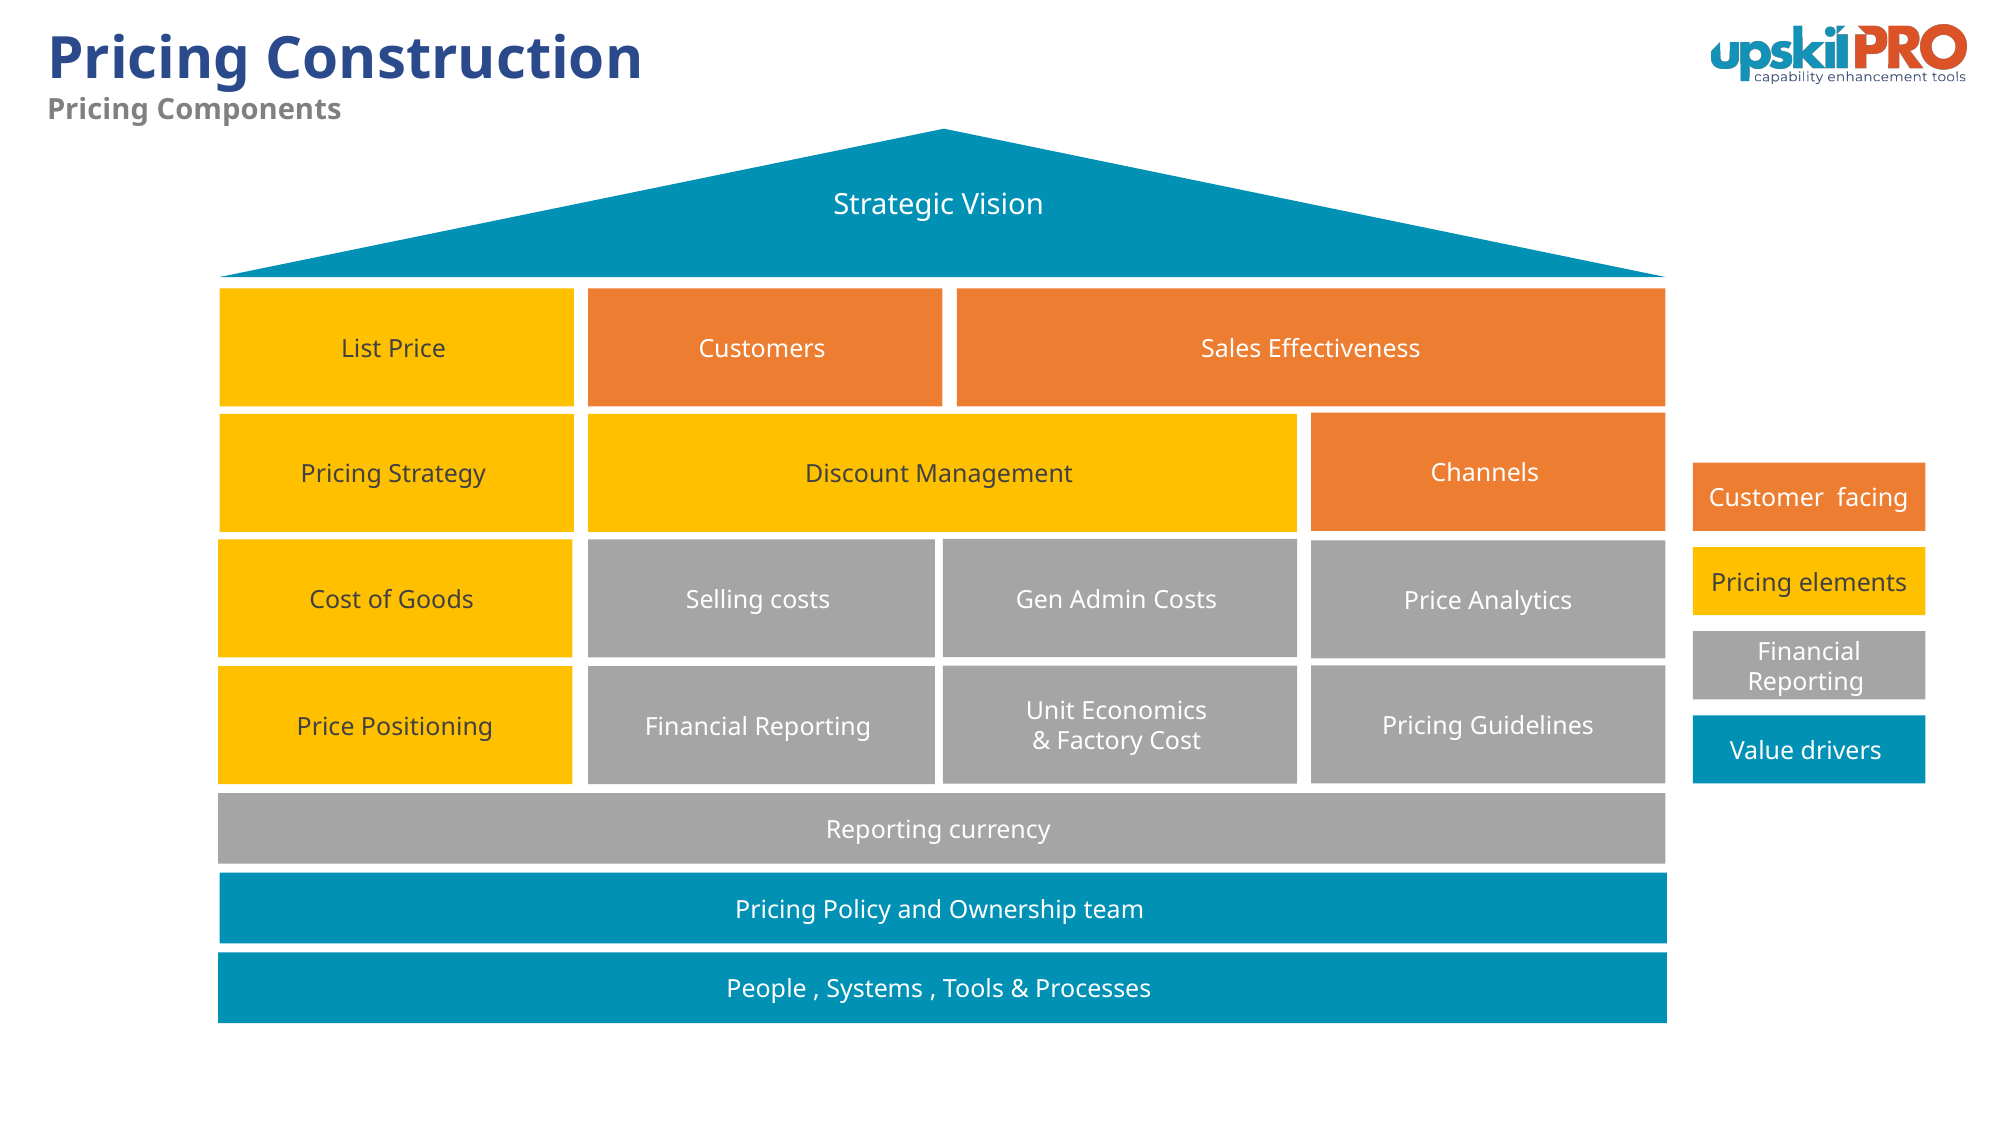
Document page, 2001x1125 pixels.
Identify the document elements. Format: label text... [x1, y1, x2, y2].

text_box Financial Reporting [587, 665, 936, 785]
text_box Sales Effectiveness [956, 287, 1666, 408]
text_box Pricing Guidelines [1310, 664, 1666, 784]
text_box Strategic Vision [219, 127, 1666, 279]
text_box Customers [587, 287, 943, 408]
text_box Gen Admin Costs [942, 538, 1298, 658]
text_box Pricing Policy and Ownership team [219, 872, 1668, 944]
text_box Customer facing [1692, 462, 1926, 532]
text_box Financial Reporting [1692, 630, 1926, 700]
picture [1711, 24, 1967, 85]
text_box Channels [1310, 412, 1666, 532]
text_box People , Systems , Tools & Processes [217, 951, 1668, 1024]
text_box Price Positioning [217, 665, 573, 785]
text_box Unit Economics & Factory Cost [942, 665, 1298, 785]
text_box Value drivers [1692, 714, 1926, 784]
text_box Price Analytics [1310, 539, 1666, 659]
text_box Selling costs [587, 538, 936, 658]
text_box Reporting currency [217, 792, 1666, 865]
text_box List Price [219, 287, 575, 408]
text_box Cost of Goods [217, 538, 573, 658]
text_box Discount Management [587, 413, 1298, 533]
text_box Pricing Construction Pricing Components [32, 13, 1612, 133]
text_box Pricing Strategy [219, 413, 575, 533]
text_box Pricing elements [1692, 546, 1926, 616]
